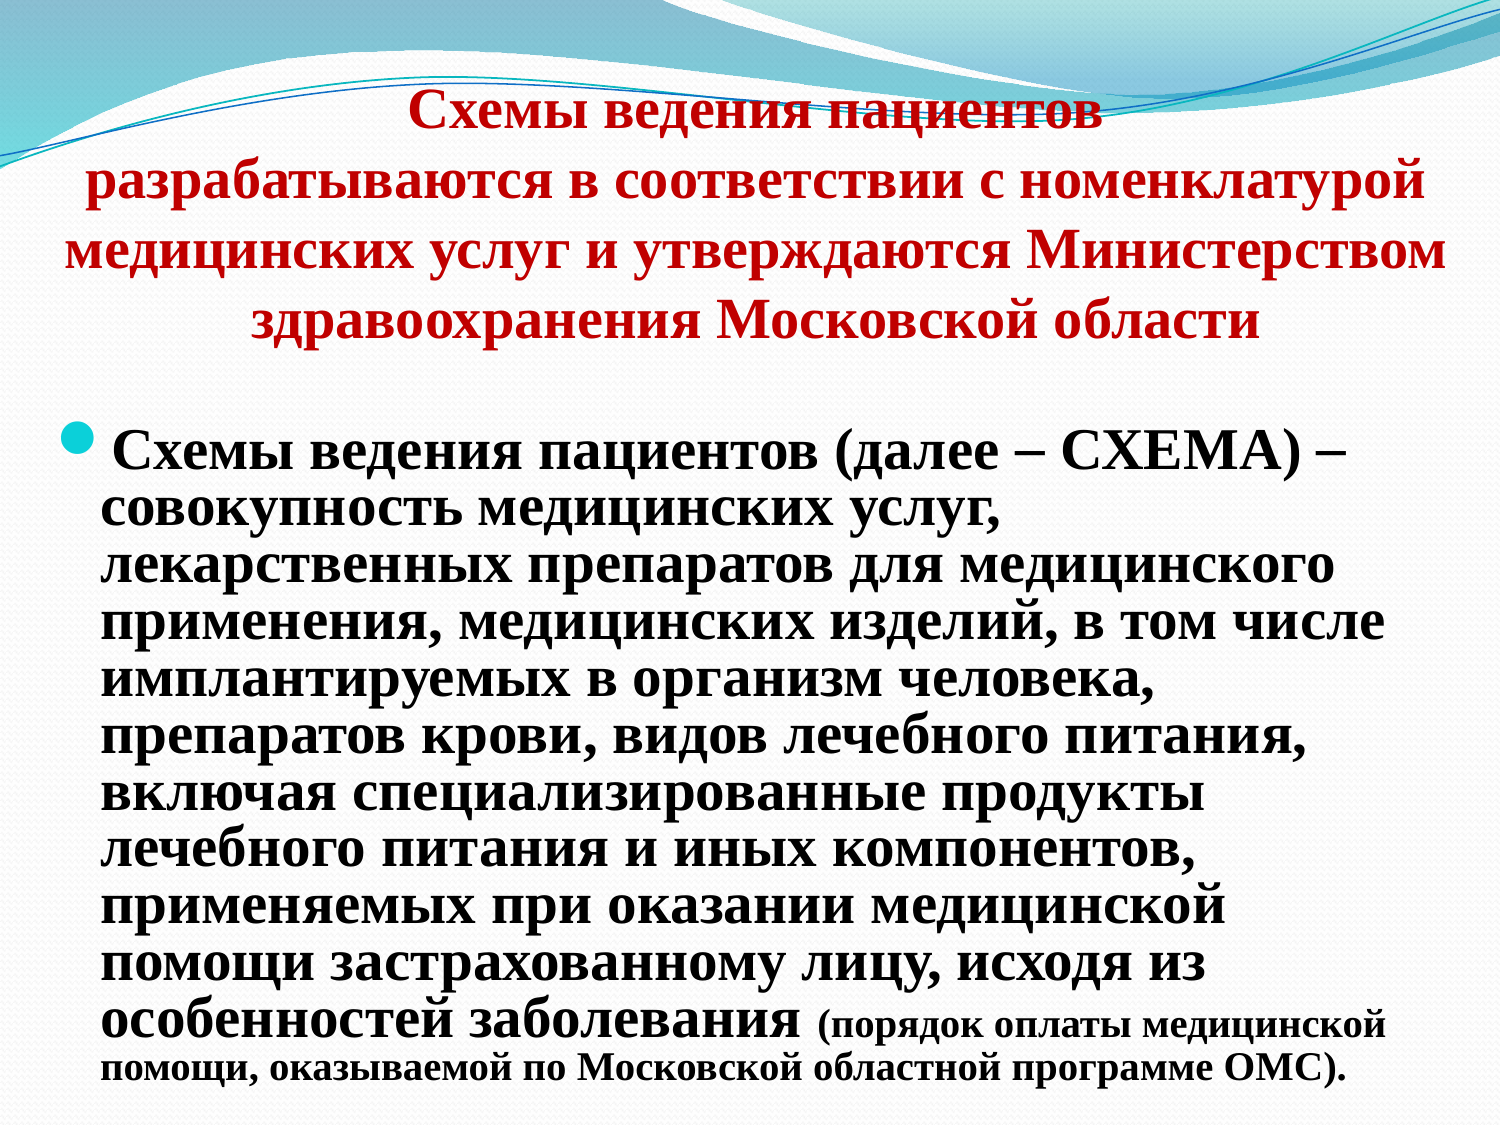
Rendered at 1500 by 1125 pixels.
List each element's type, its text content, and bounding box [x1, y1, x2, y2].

title Схемы ведения пациентов разрабатываются в соответствии с номенклатурой медицинских услуг и утверждаются Министерством здравоохранения Московской области [52, 43, 1460, 351]
list Схемы ведения пациентов (далее – СХЕМА) – совокупность медицинских услуг, лекарственных препаратов для медицинского применения, медицинских изделий, в том числе имплантируемых в организм человека, препаратов крови, видов лечебного питания, включая специализированные продукты лечебного питания и иных компонентов, применяемых при оказании медицинской помощи застрахованному лицу, исходя из особенностей заболевания (порядок оплаты медицинской помощи, оказываемой по Московской областной программе ОМС). [40, 415, 1416, 1125]
